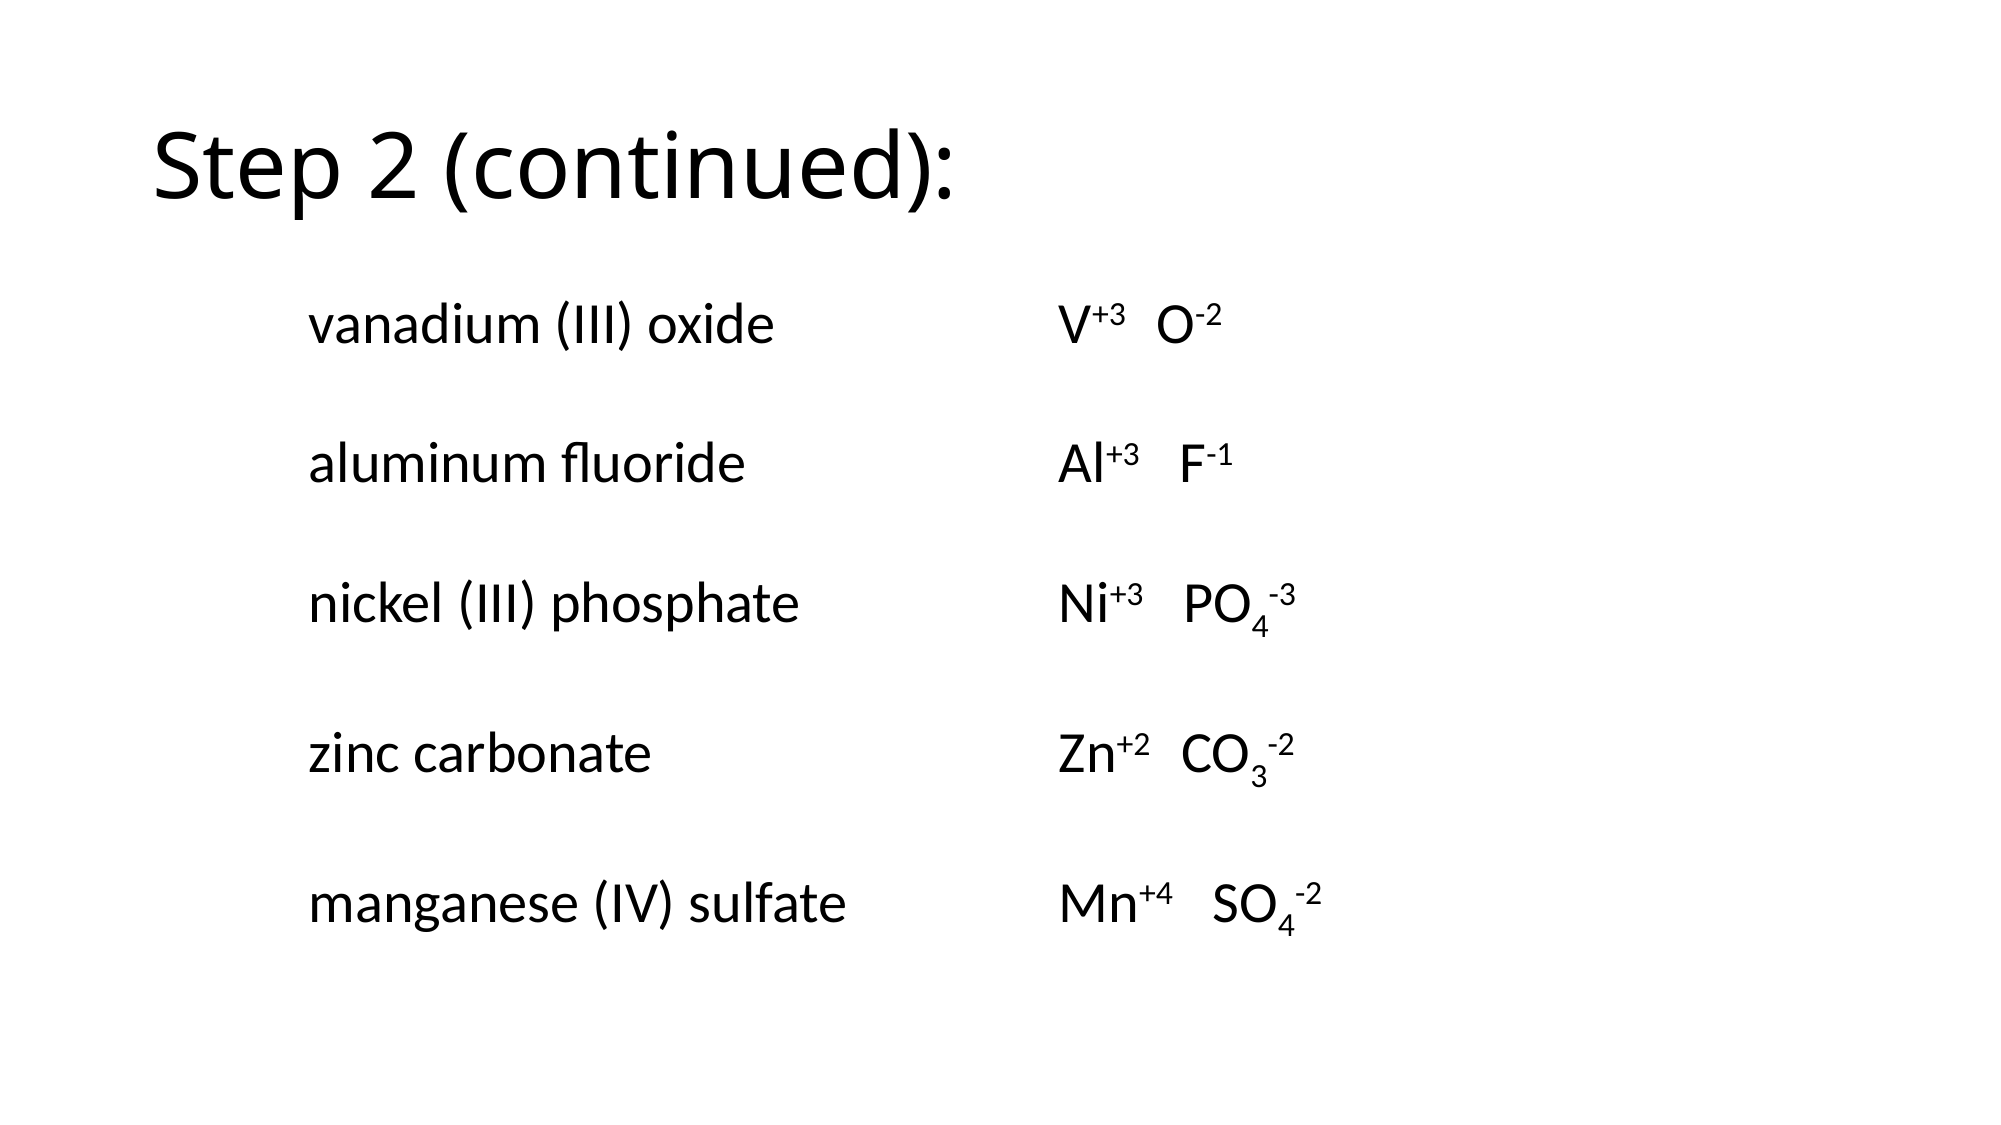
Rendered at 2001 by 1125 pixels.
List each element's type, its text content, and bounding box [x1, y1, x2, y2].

text_box vanadium (III) oxide V+3 O-2 aluminum fluoride Al+3 F-1 nickel (III) phosphate Ni+3 PO4-3 zinc carbonate Zn+2 CO3-2 manganese (IV) sulfate Mn+4 SO4-2 [294, 277, 1598, 996]
title Step 2 (continued): [137, 59, 1863, 278]
